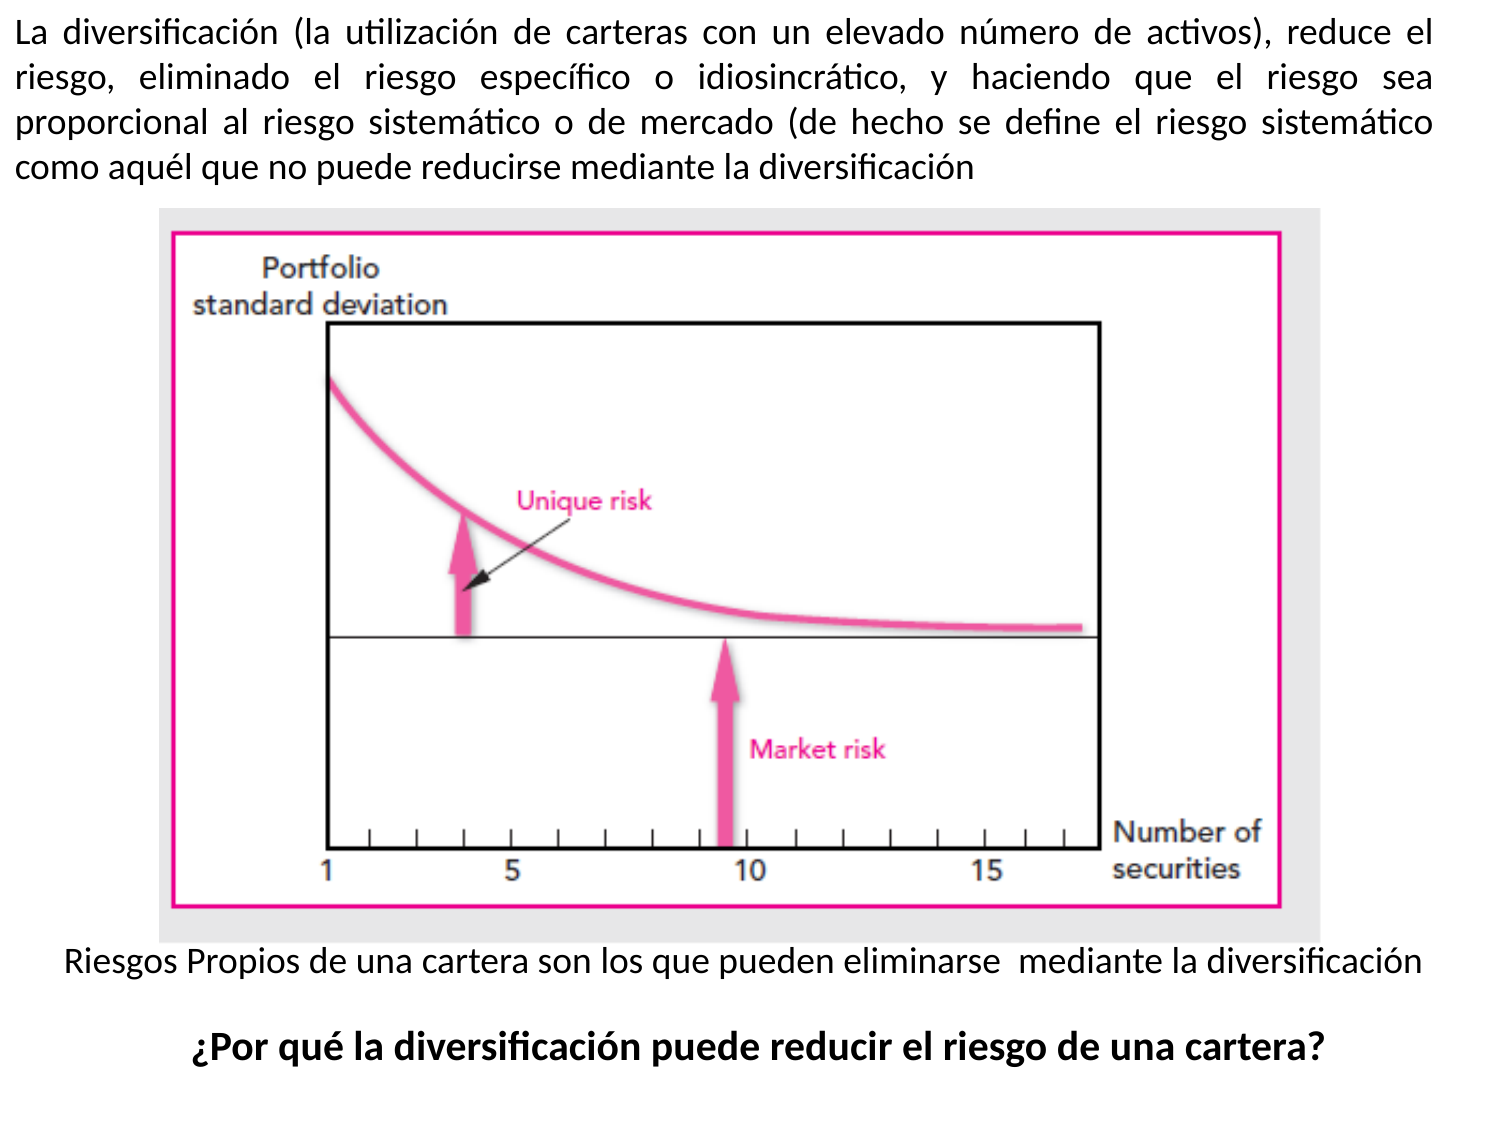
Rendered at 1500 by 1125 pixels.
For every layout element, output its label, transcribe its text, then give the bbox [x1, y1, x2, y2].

text_box ¿Por qué la diversificación puede reducir el riesgo de una cartera? [175, 1011, 1342, 1077]
text_box Riesgos Propios de una cartera son los que pueden eliminarse mediante la diversificación [49, 928, 1440, 989]
picture [159, 207, 1368, 952]
text_box La diversificación (la utilización de carteras con un elevado número de activos), reduce el riesgo, eliminado el riesgo específico o idiosincrático, y haciendo que el riesgo sea proporcional al riesgo sistemático o de mercado (de hecho se define el riesgo sistemático como aquél que no puede reducirse mediante la diversificación [0, 0, 1450, 240]
